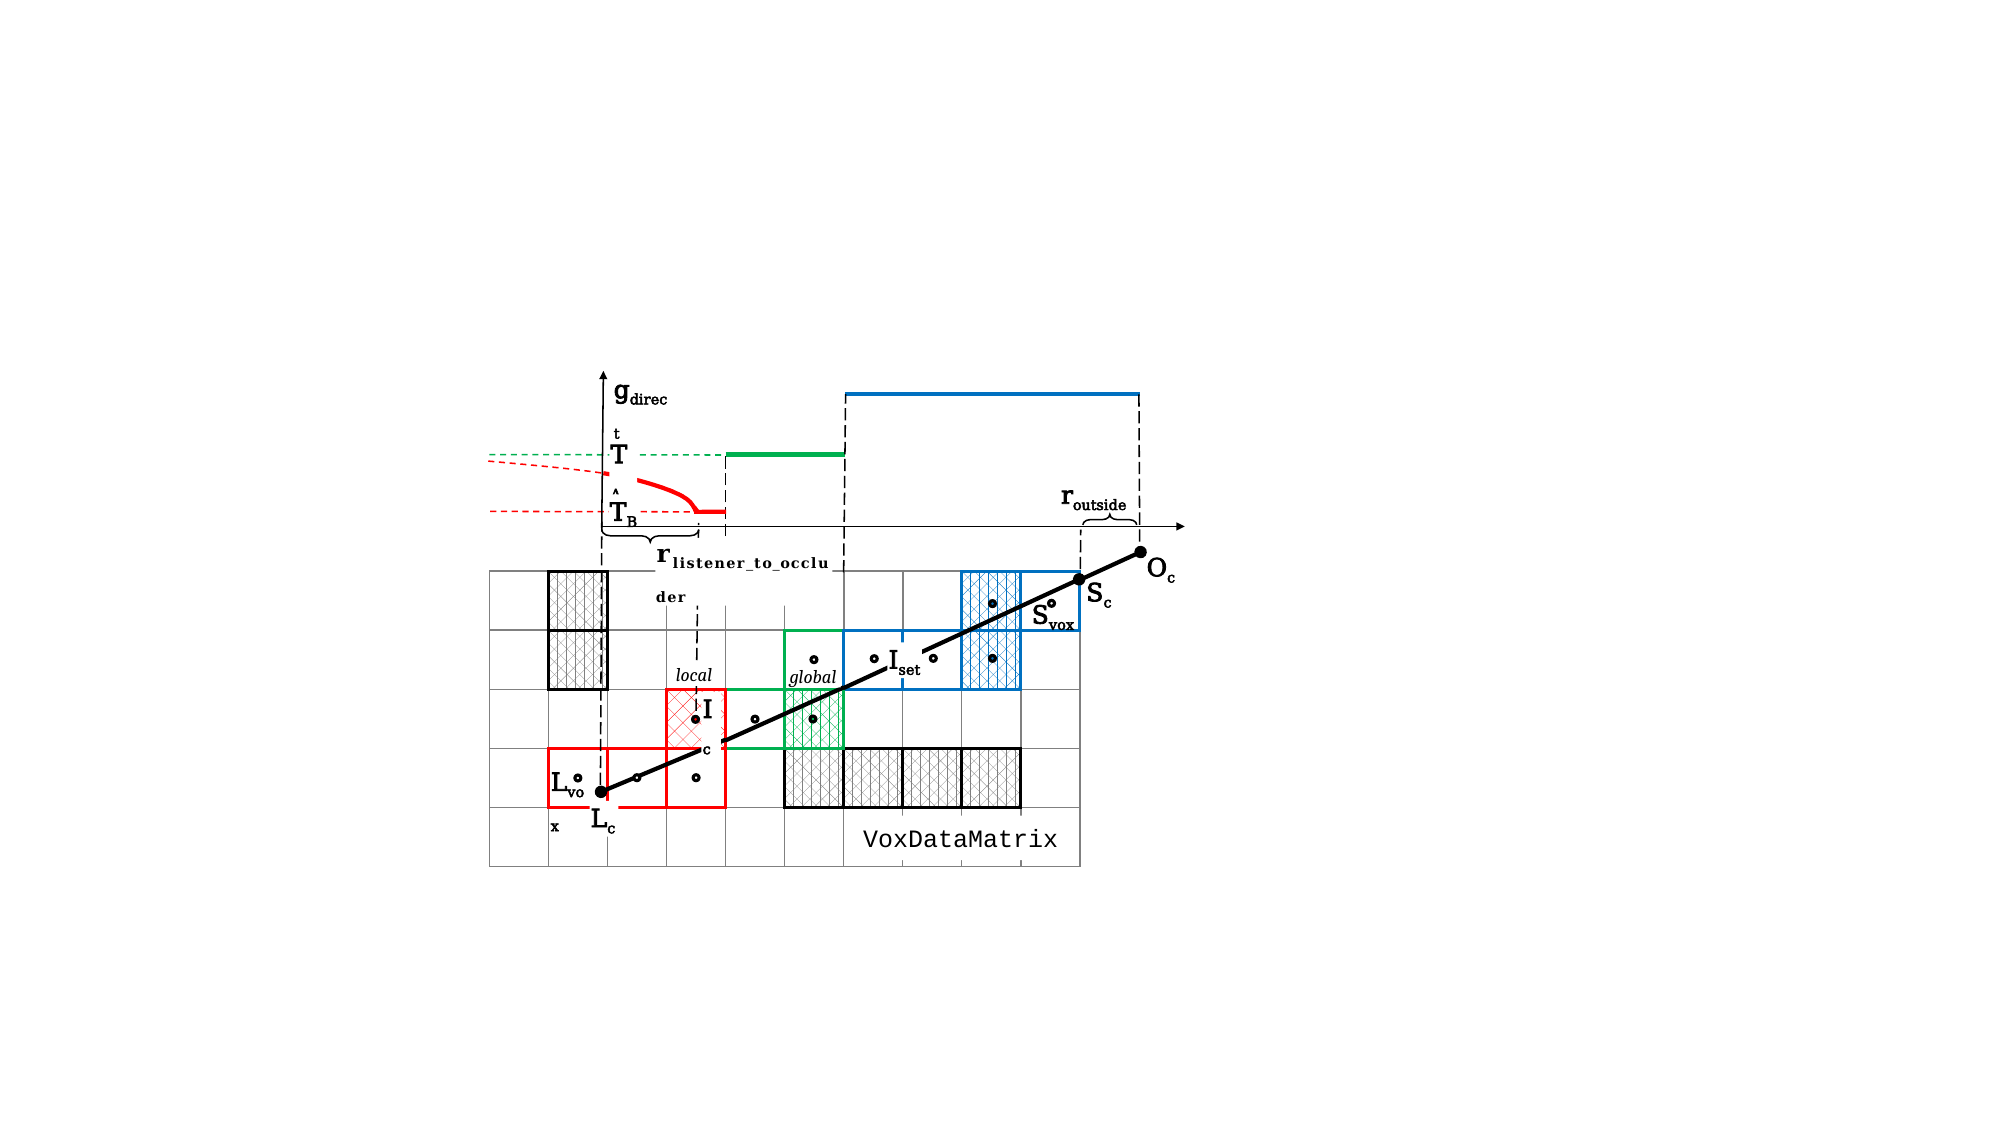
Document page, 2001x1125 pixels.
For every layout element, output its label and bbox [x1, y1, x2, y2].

text_box [487, 370, 1192, 868]
